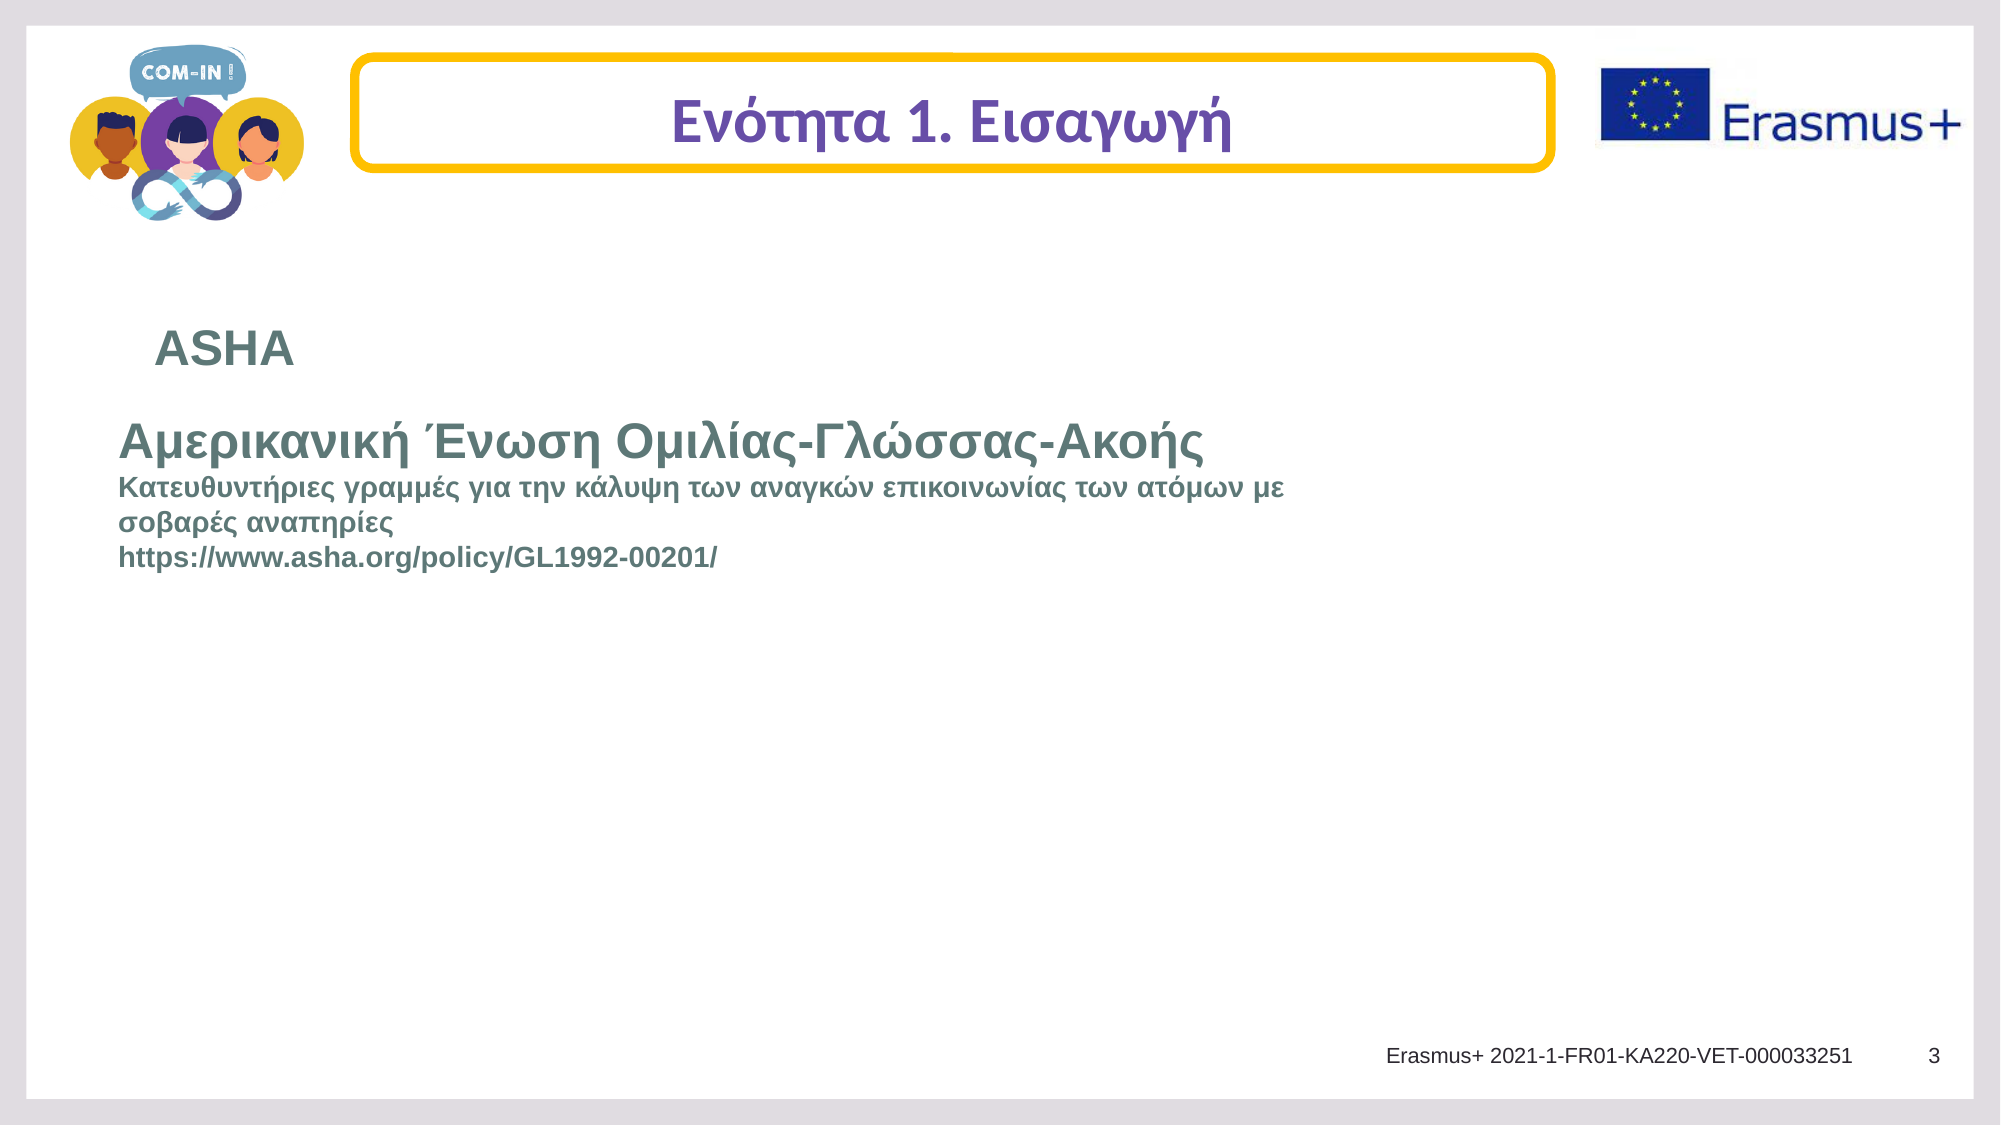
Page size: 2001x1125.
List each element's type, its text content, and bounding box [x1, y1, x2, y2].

text_box ASHA [138, 307, 310, 383]
text_box Ενότητα 1. Εισαγωγή [354, 57, 1551, 169]
text_box Αμερικανική Ένωση Ομιλίας-Γλώσσας-Ακοής Κατευθυντήριες γραμμές για την κάλυψη των αναγκών επικοινωνίας των ατόμων με σοβαρές αναπηρίες https://www.asha.org/policy/GL1992-00201/ [103, 401, 1317, 581]
footer Erasmus+ 2021-1-FR01-KA220-VET-000033251 [1194, 1024, 1869, 1085]
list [1595, 28, 1973, 240]
slide_number 3 [1869, 1024, 1956, 1085]
picture [66, 43, 308, 225]
